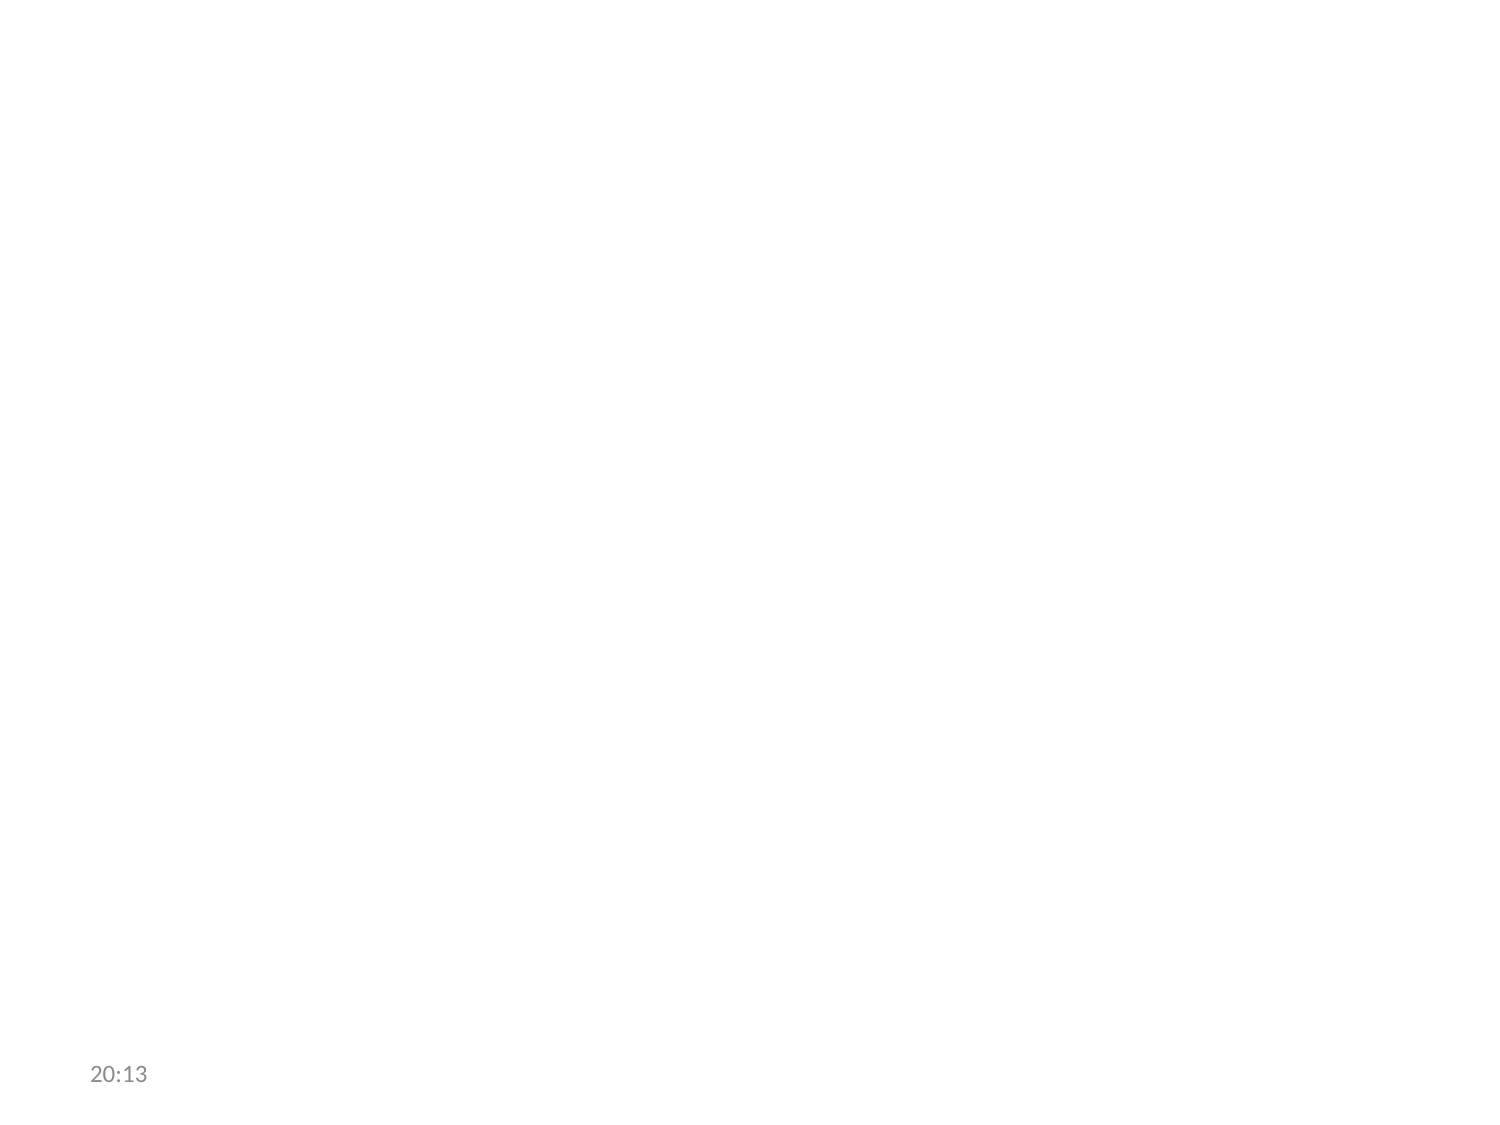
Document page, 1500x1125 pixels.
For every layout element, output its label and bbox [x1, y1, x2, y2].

slide_number [75, 1042, 425, 1103]
